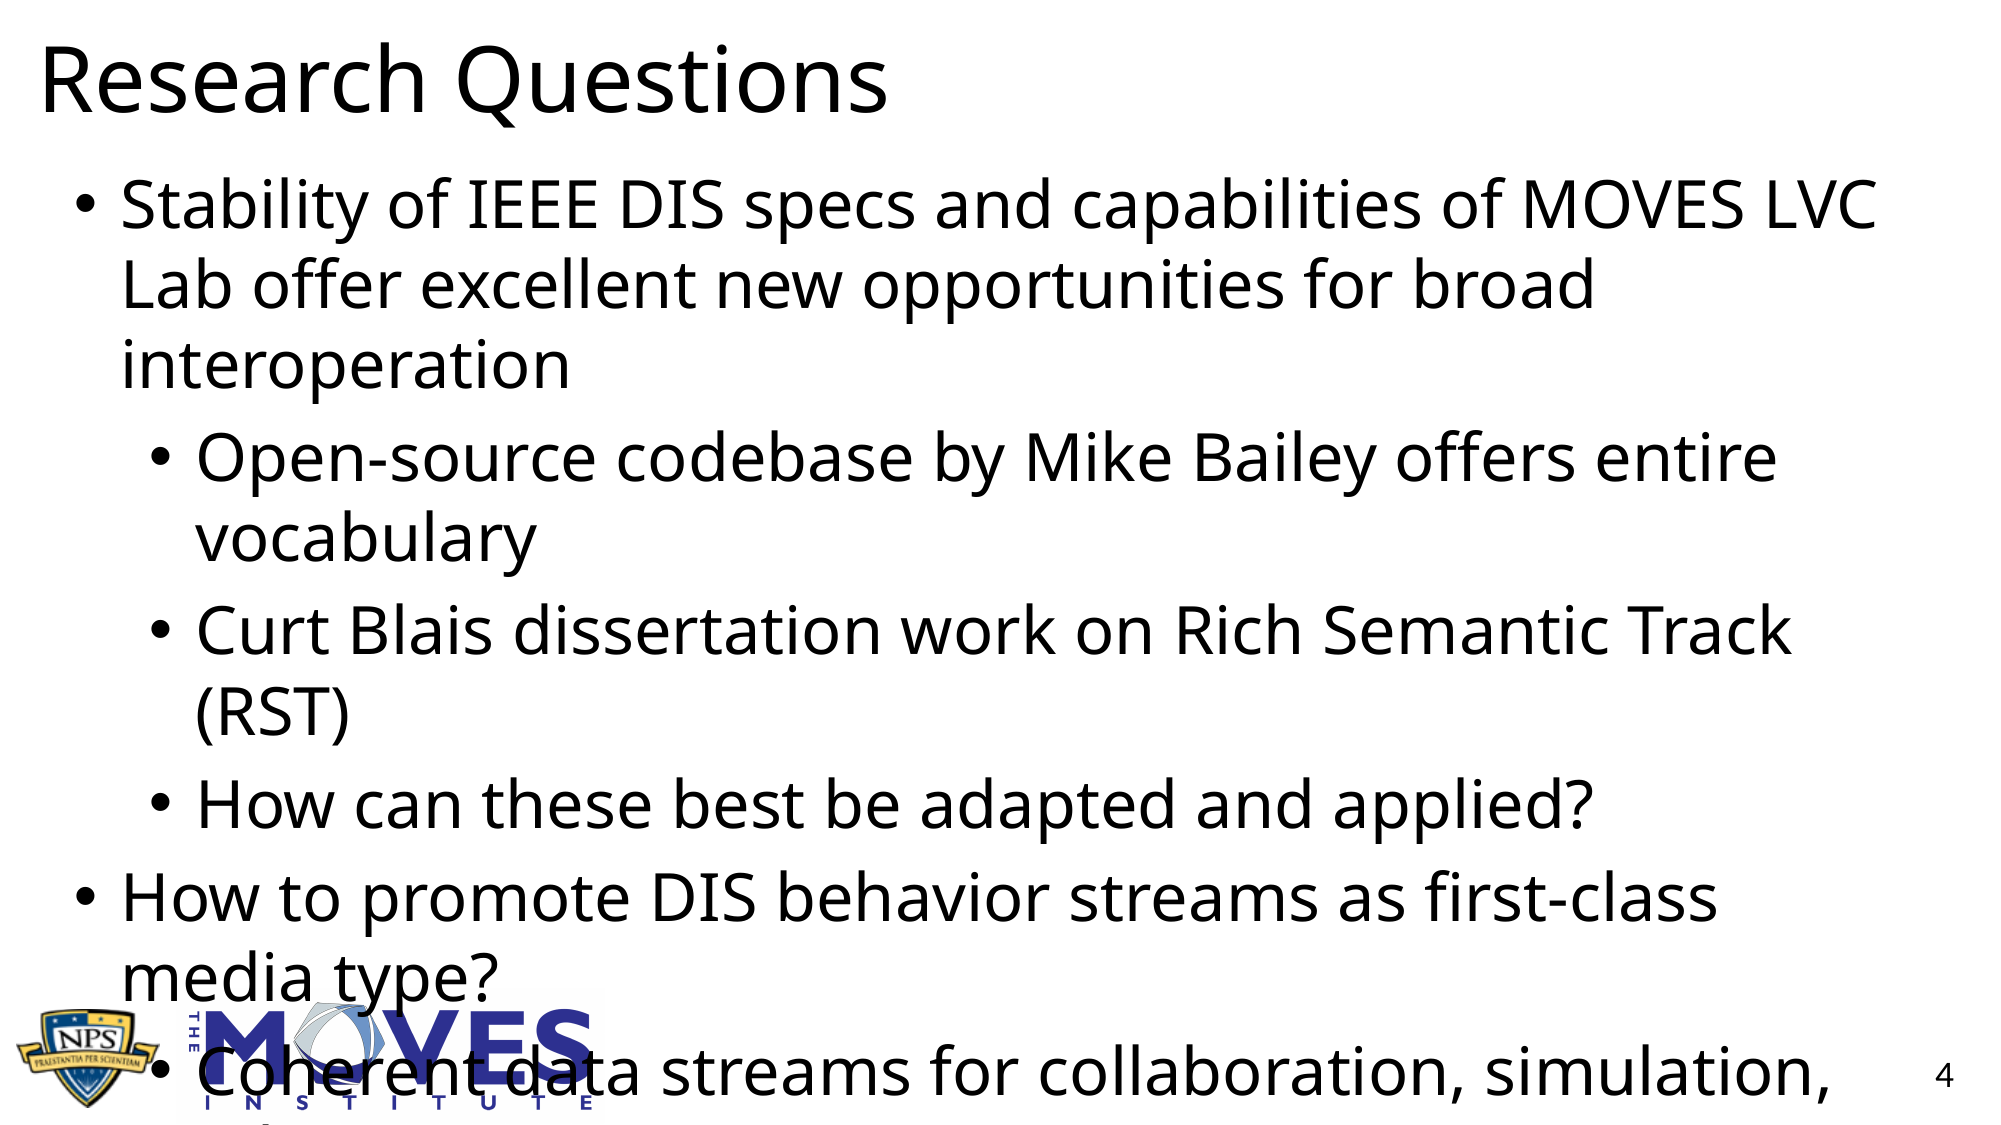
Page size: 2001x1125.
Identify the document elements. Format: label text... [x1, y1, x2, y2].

text_box Stability of IEEE DIS specs and capabilities of MOVES LVC Lab offer excellent new opportunities for broad interoperation Open-source codebase by Mike Bailey offers entire vocabulary Curt Blais dissertation work on Rich Semantic Track (RST) How can these best be adapted and applied? How to promote DIS behavior streams as first-class media type? Coherent data streams for collaboration, simulation, telemetry Unit testing of recorded streams for adaptable repeatability Establish archivable annotated records of simulation activity [58, 154, 1902, 1125]
picture [16, 1009, 58, 1108]
text_box 4 [1888, 1042, 1969, 1105]
text_box Research Questions [22, 13, 1977, 139]
